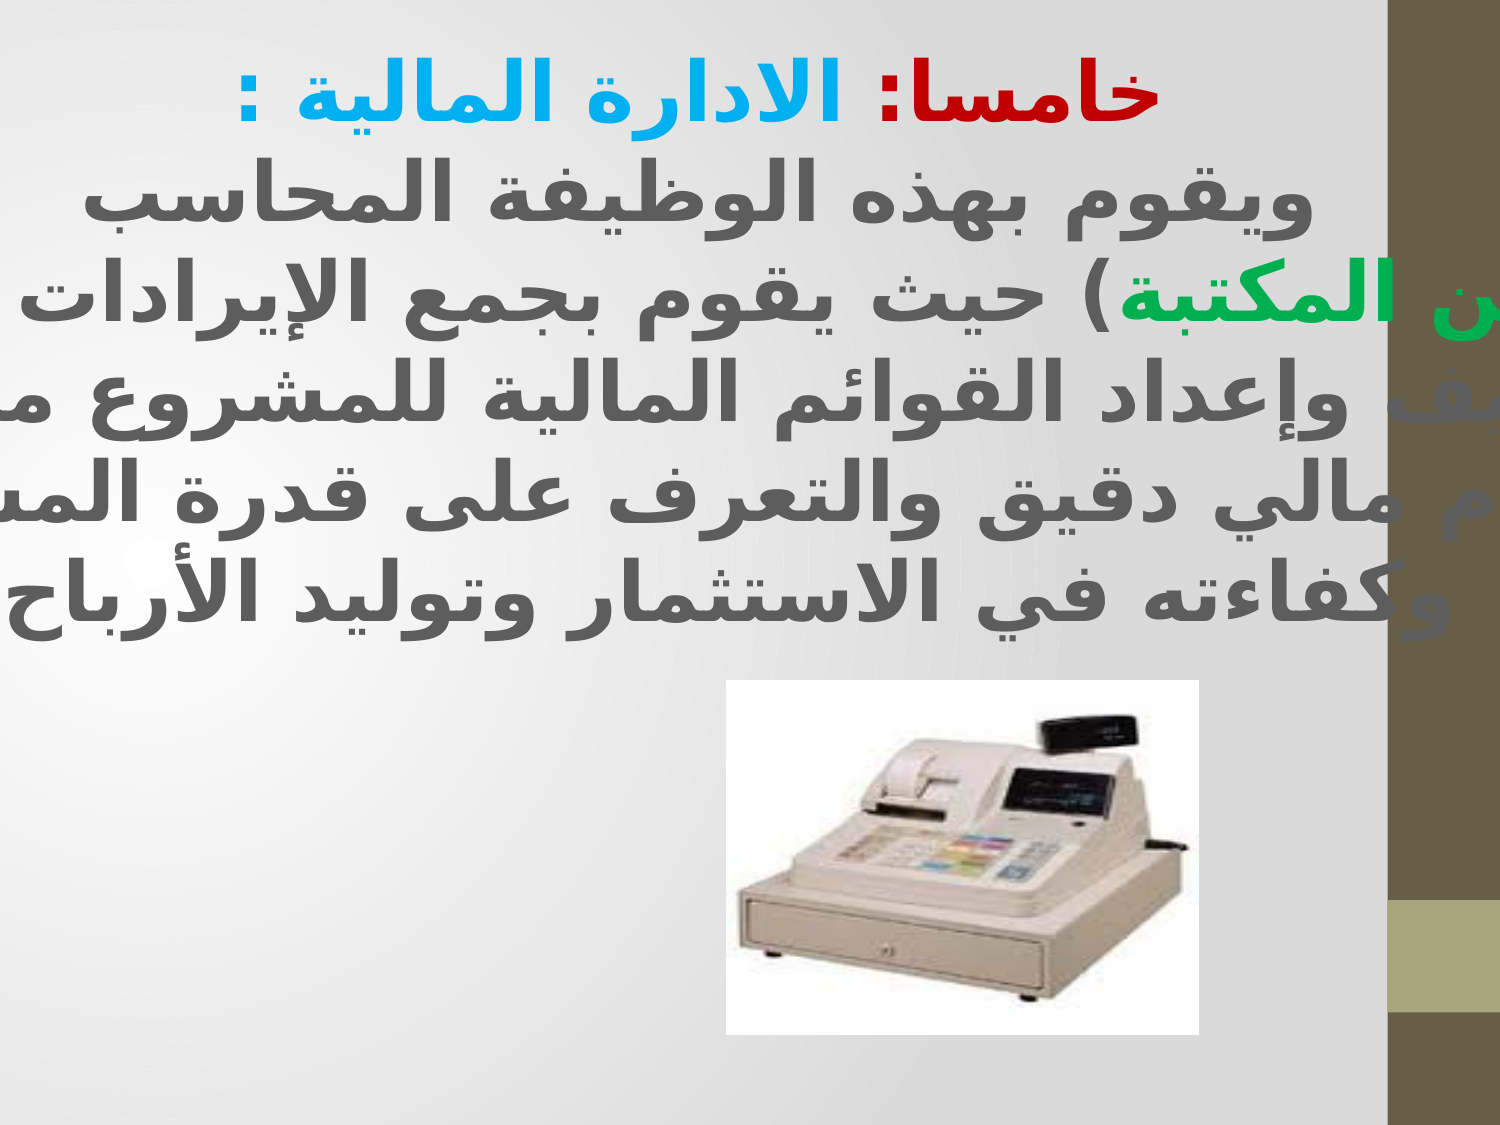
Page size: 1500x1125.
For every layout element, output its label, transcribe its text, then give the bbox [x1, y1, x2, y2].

text_box خامسا: الادارة المالية : ويقوم بهذه الوظيفة المحاسب (أمين المكتبة) حيث يقوم بجمع الإيرادات وحصر التكاليف وإعداد القوائم المالية للمشروع من خلال نظام مالي دقيق والتعرف على قدرة المشروع وكفاءته في الاستثمار وتوليد الأرباح . [0, 30, 1500, 746]
picture [725, 680, 1200, 1036]
